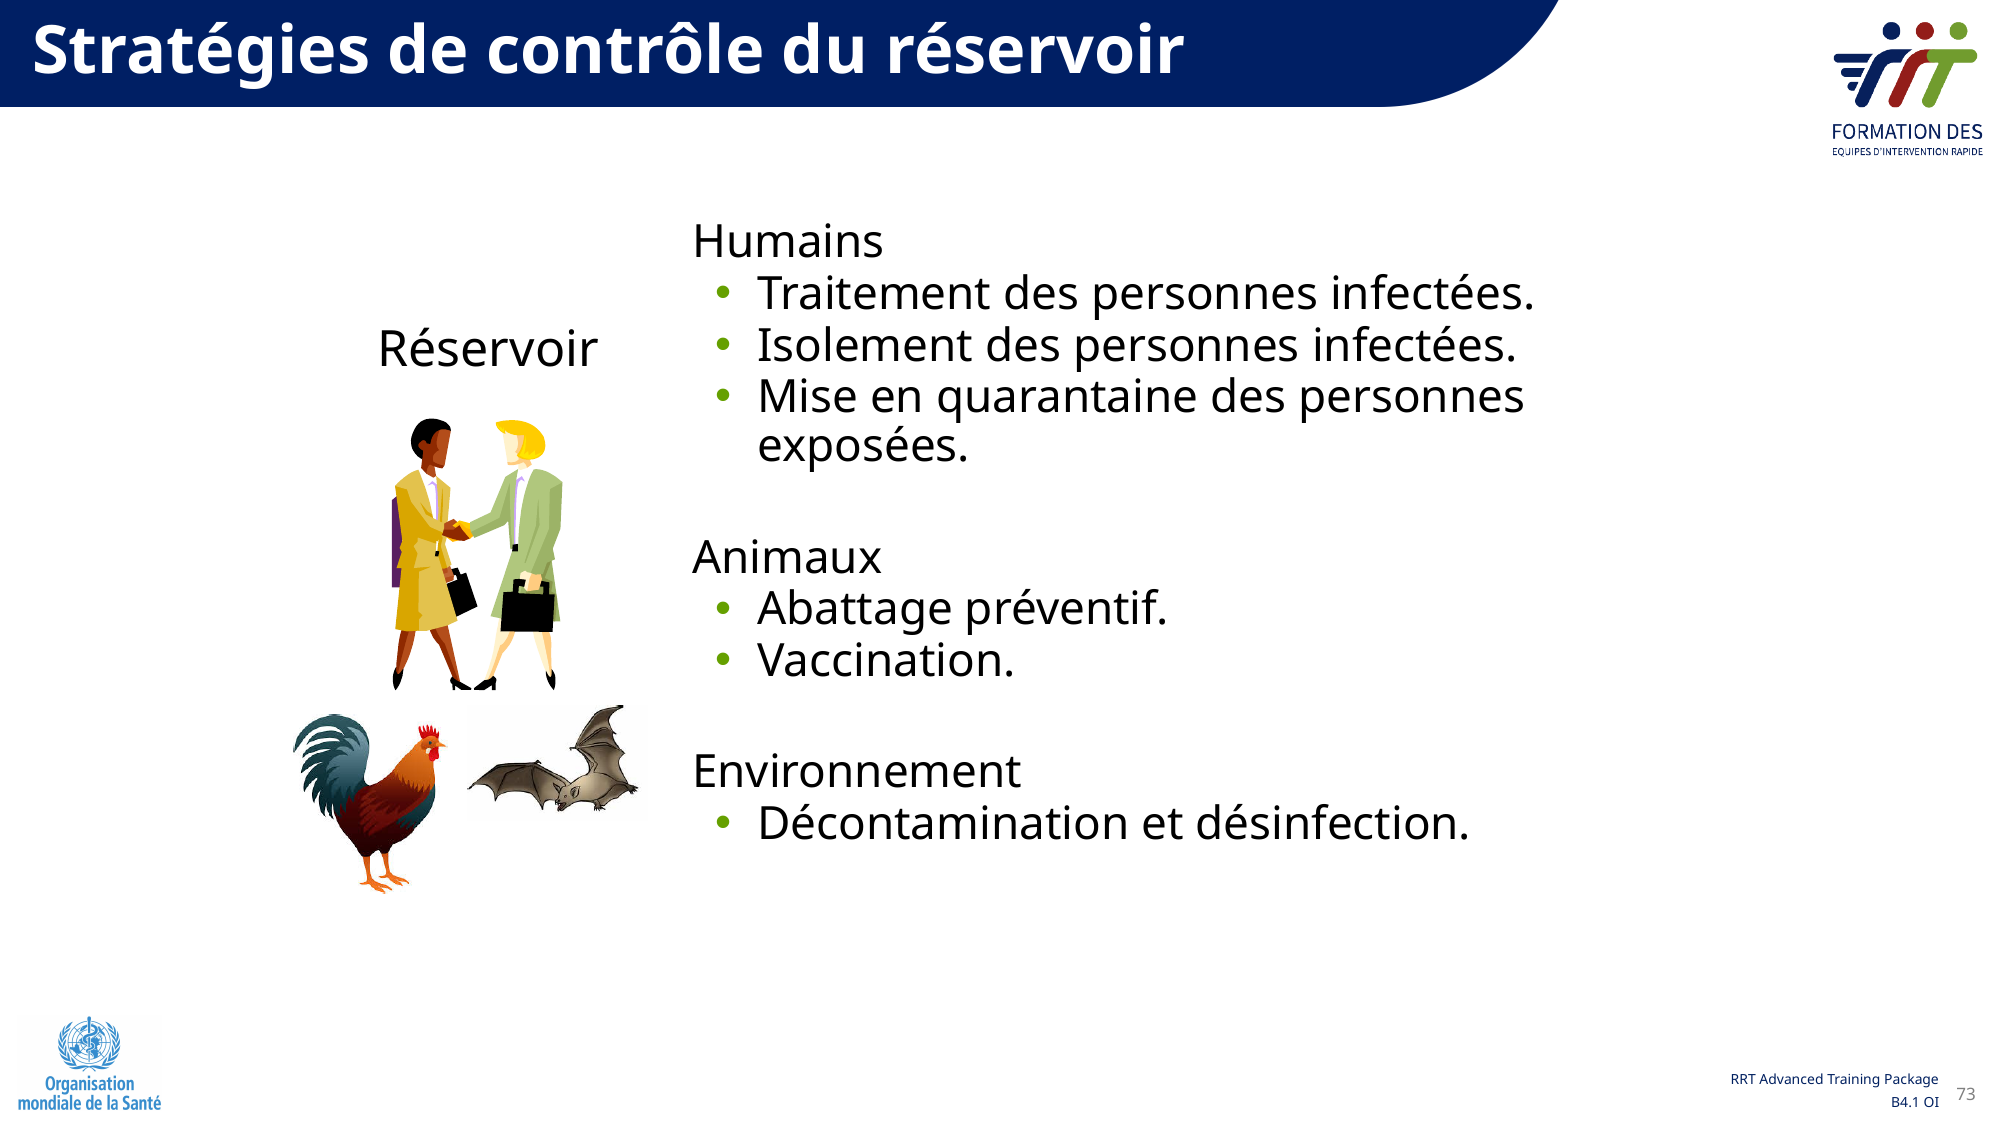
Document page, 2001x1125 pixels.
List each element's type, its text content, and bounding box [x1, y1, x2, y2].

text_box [391, 418, 563, 691]
text_box Réservoir [362, 316, 713, 385]
picture [1832, 21, 1983, 157]
picture [0, 0, 1583, 107]
picture [293, 714, 448, 894]
text_box Stratégies de contrôle du réservoir [17, 0, 1505, 103]
picture [17, 1015, 162, 1111]
picture [467, 705, 648, 822]
text_box Humains Traitement des personnes infectées. Isolement des personnes infectées. Mise en quarantaine des personnes exposées. Animaux Abattage préventif. Vaccination. Environnement Décontamination et désinfection. [677, 211, 1613, 999]
